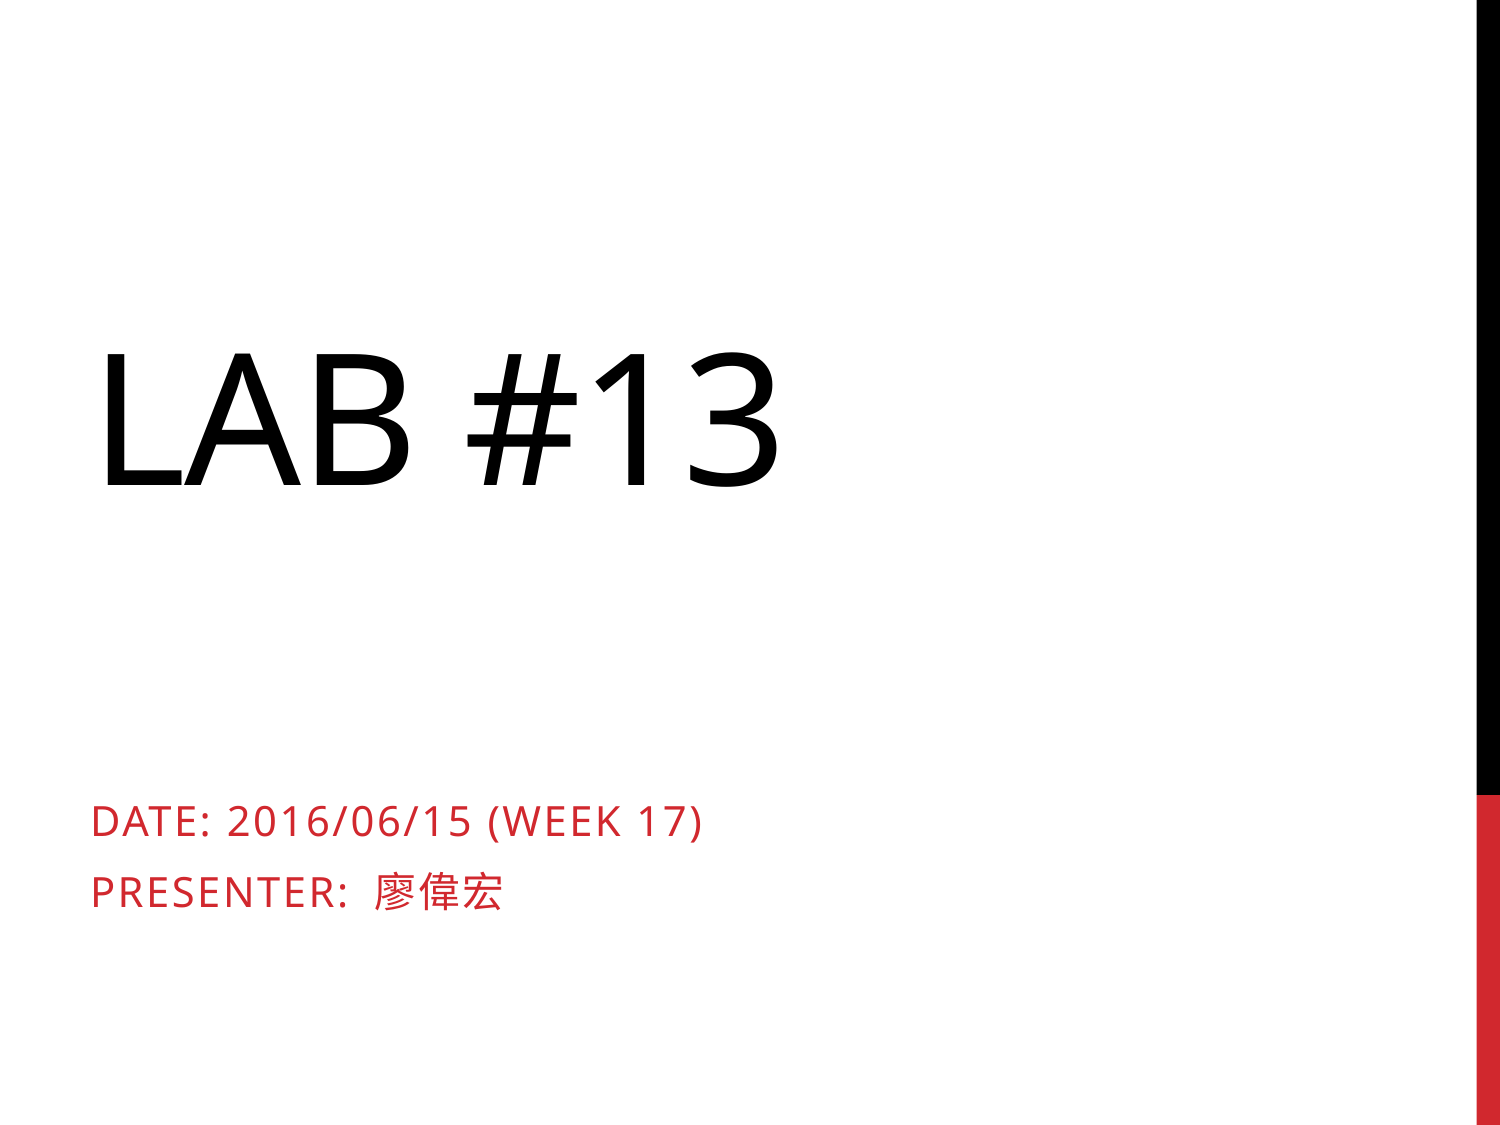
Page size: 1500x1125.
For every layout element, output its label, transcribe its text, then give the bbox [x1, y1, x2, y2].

subtitle Date: 2016/06/15 (week 17) Presenter: 廖偉宏 [75, 787, 1200, 938]
title Lab #13 [75, 37, 1350, 788]
